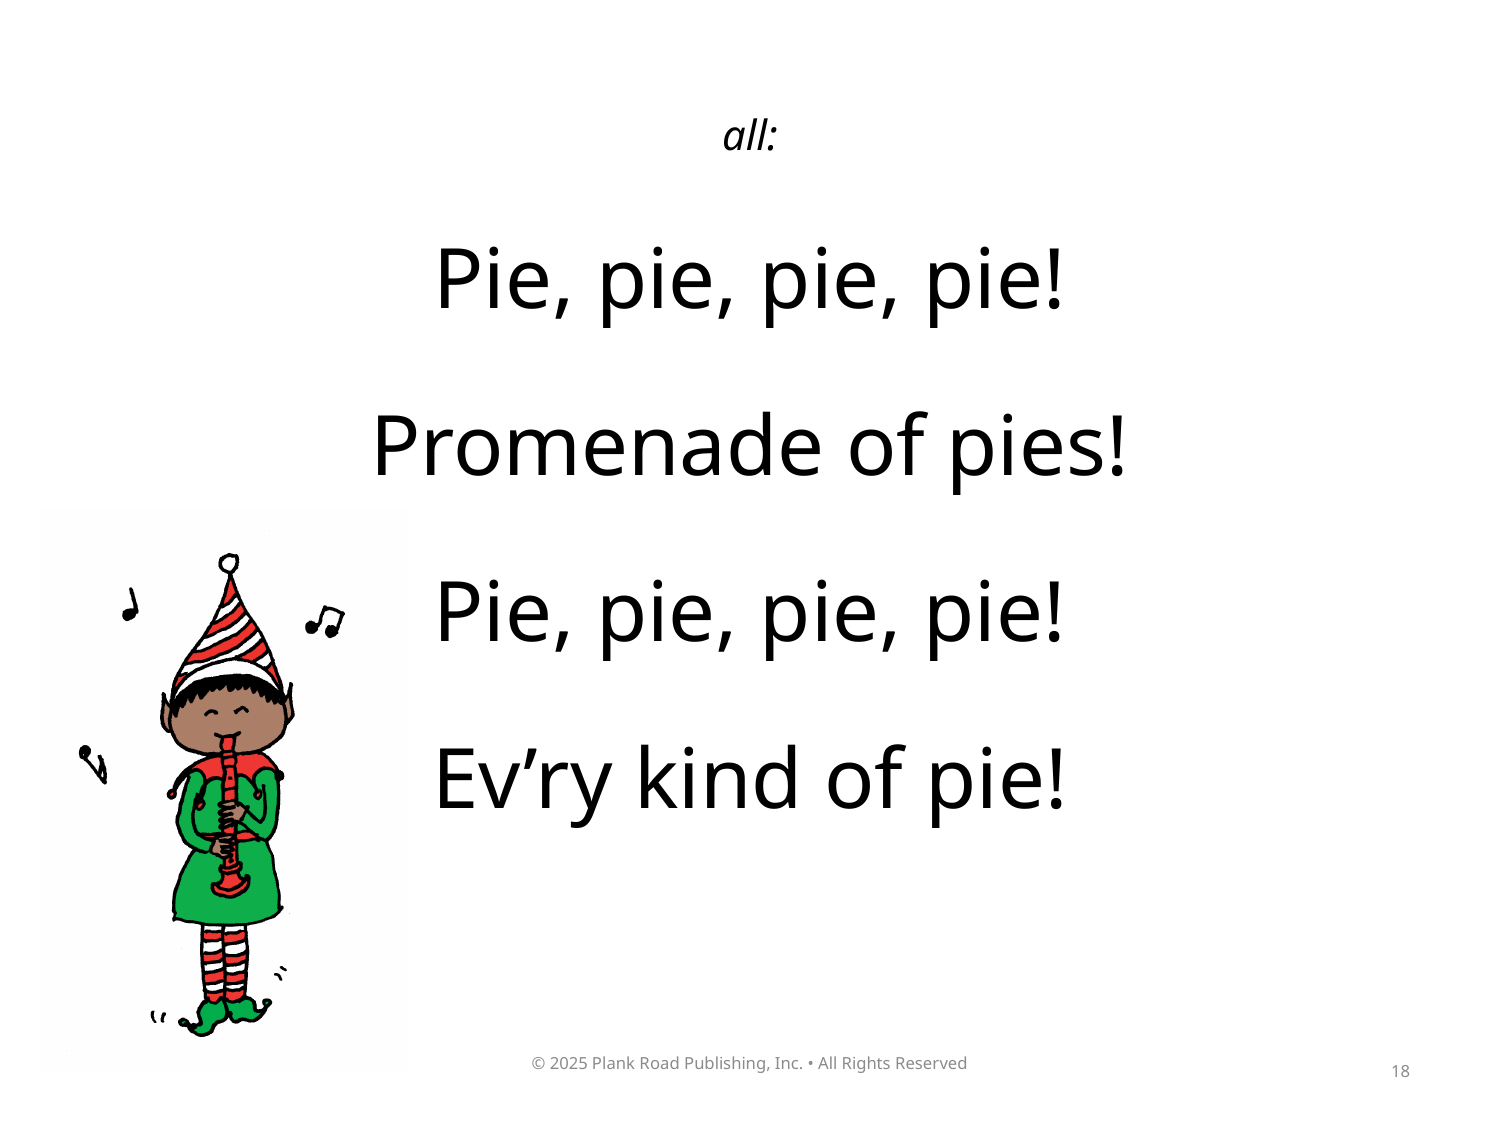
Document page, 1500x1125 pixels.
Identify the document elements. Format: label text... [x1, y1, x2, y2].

picture [42, 509, 408, 1073]
list all: Pie, pie, pie, pie! Promenade of pies! Pie, pie, pie, pie! Ev’ry kind of pie! [291, 76, 1209, 815]
slide_number 18 [1074, 1042, 1425, 1103]
